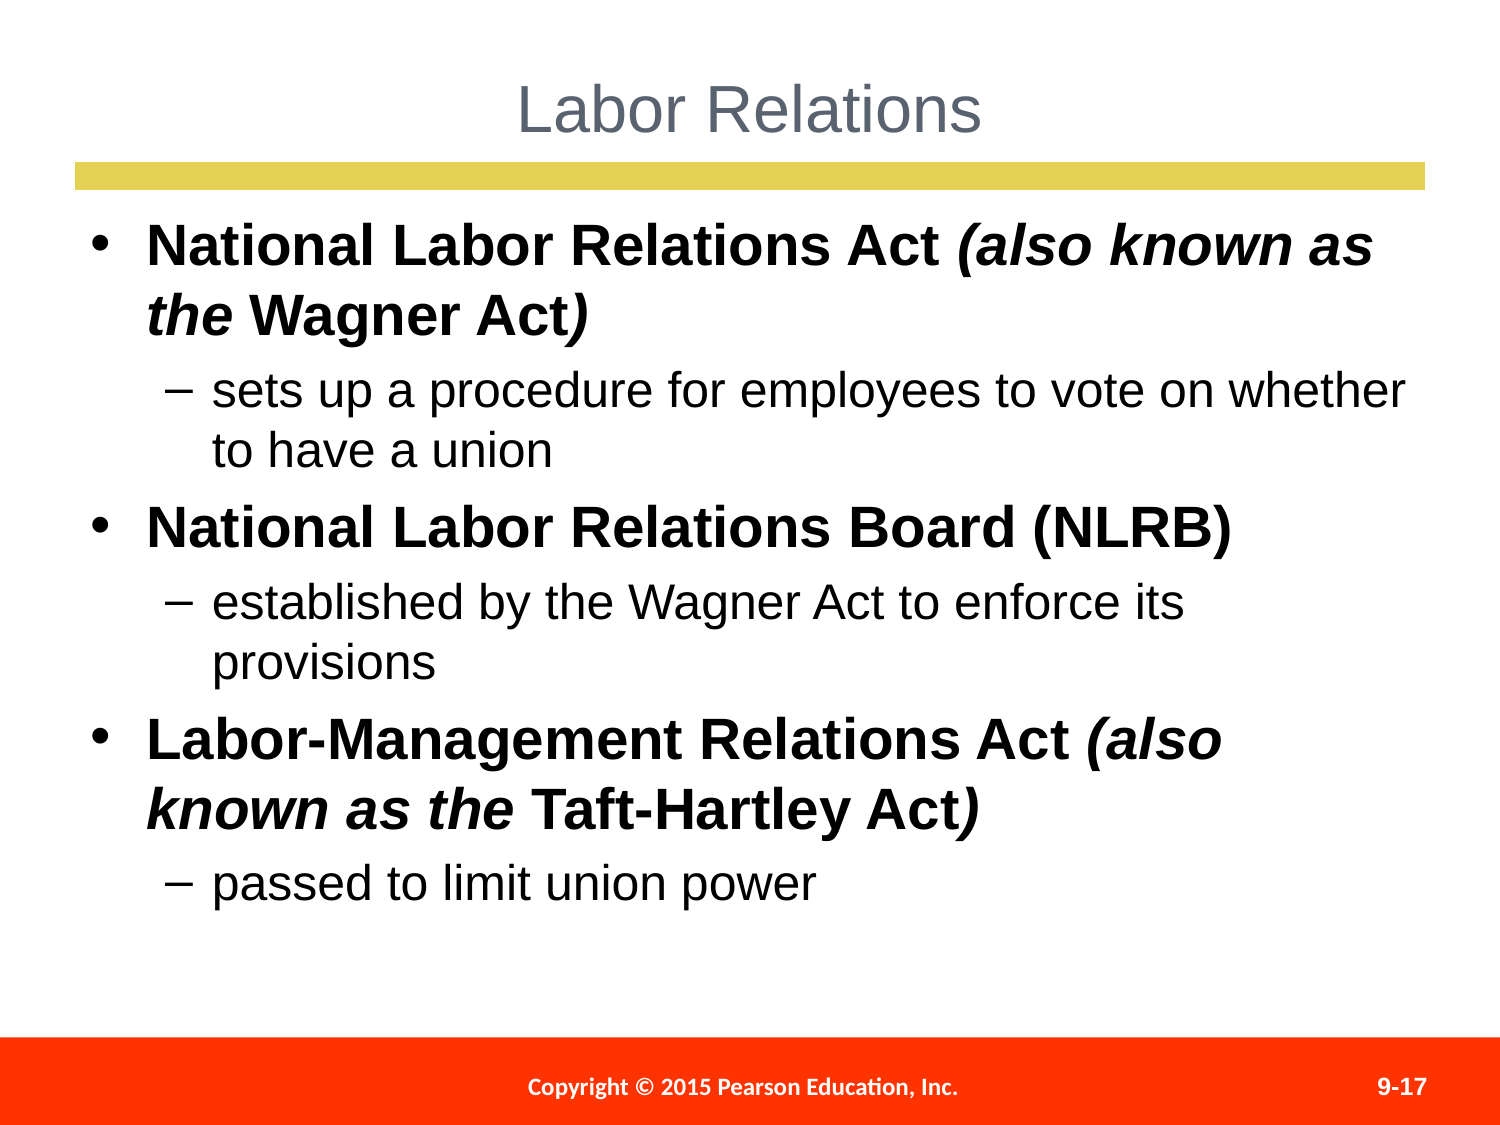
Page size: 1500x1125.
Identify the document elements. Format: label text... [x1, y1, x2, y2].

title Labor Relations [74, 12, 1426, 199]
list National Labor Relations Act (also known as the Wagner Act) sets up a procedure for employees to vote on whether to have a union National Labor Relations Board (NLRB) established by the Wagner Act to enforce its provisions Labor-Management Relations Act (also known as the Taft-Hartley Act) passed to limit union power [74, 199, 1426, 1006]
